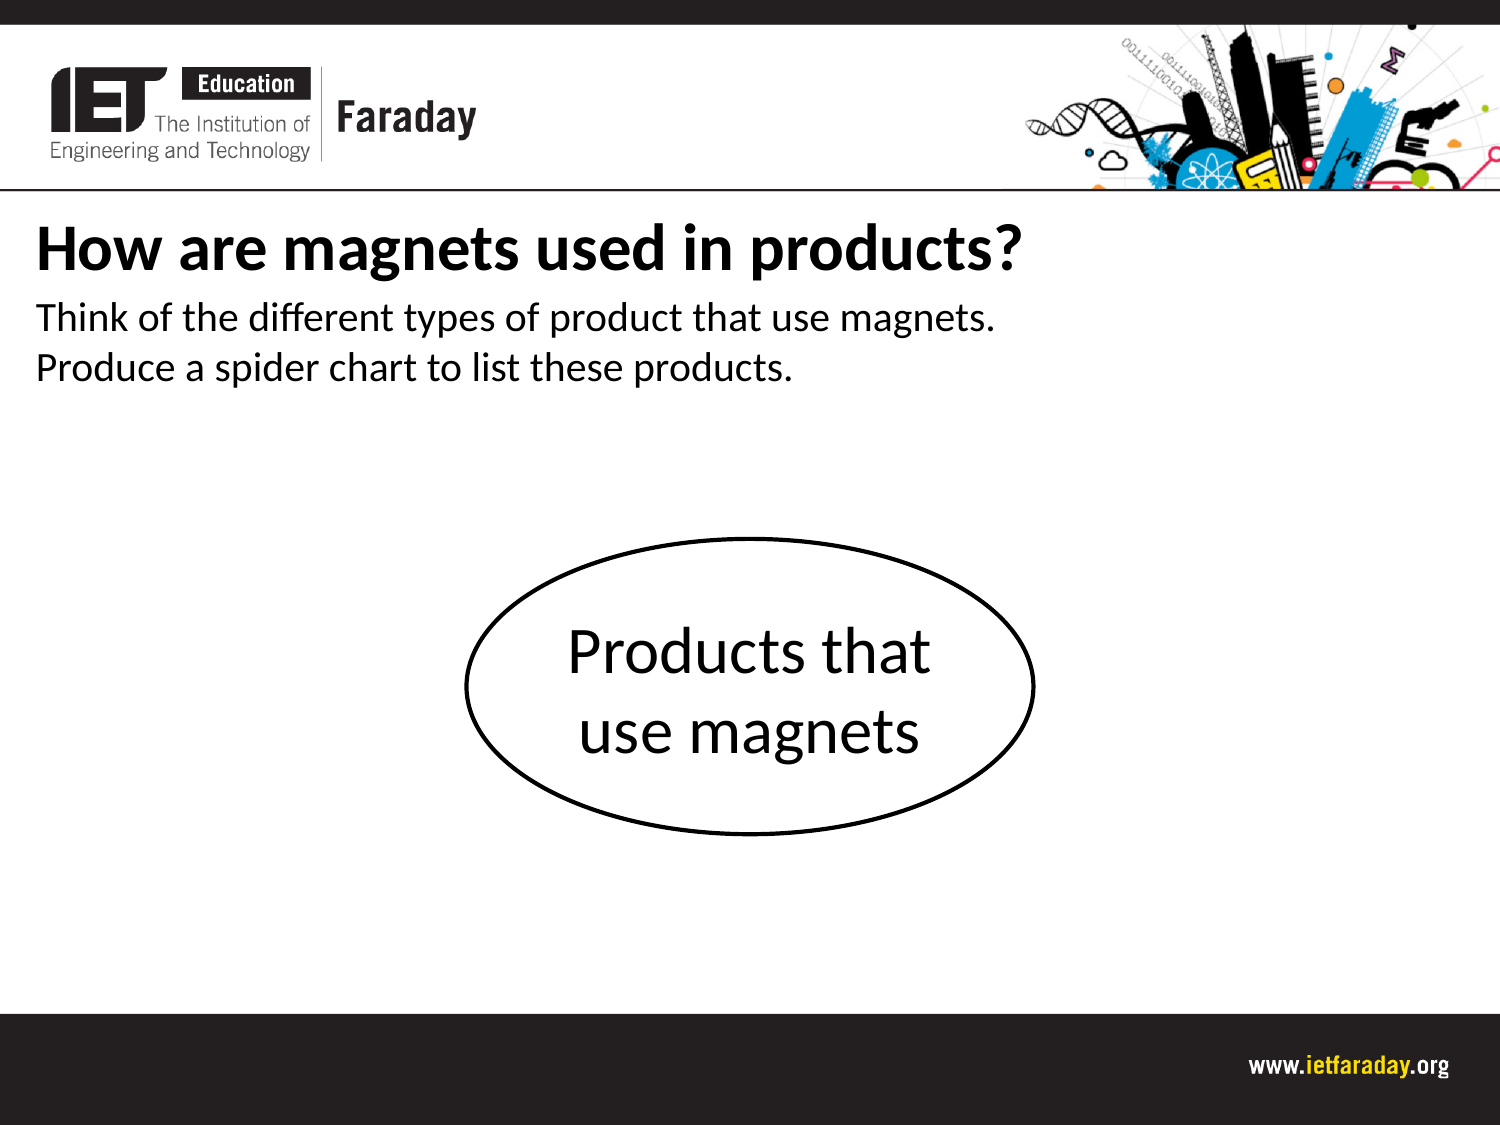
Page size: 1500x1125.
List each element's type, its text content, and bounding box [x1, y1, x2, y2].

text_box Products that use magnets [464, 536, 1036, 837]
picture [0, 0, 1500, 1125]
text_box Think of the different types of product that use magnets. Produce a spider chart to list these products. [21, 282, 1484, 398]
text_box How are magnets used in products? [21, 196, 1128, 282]
